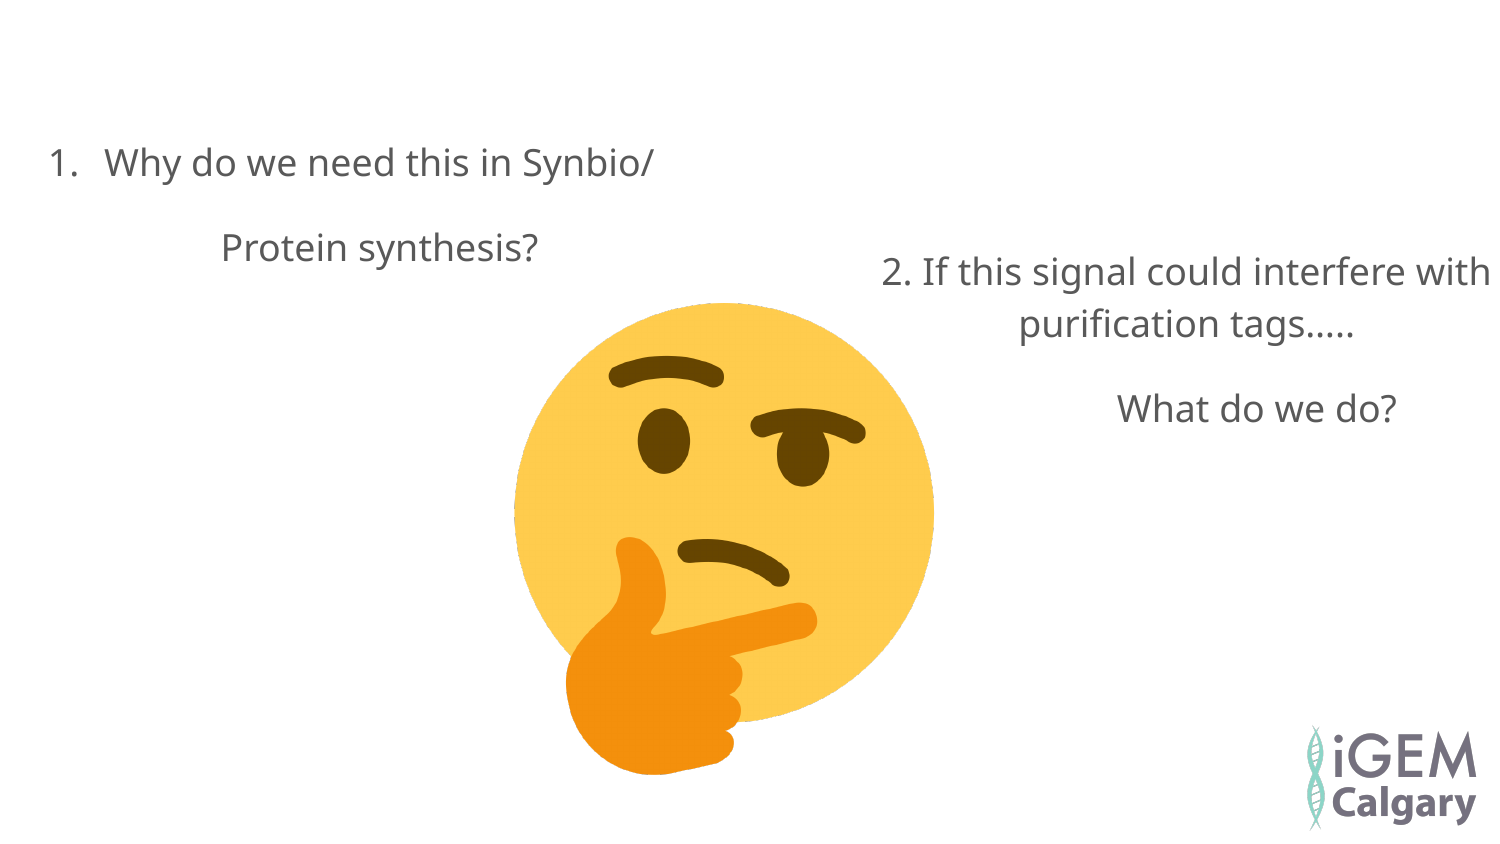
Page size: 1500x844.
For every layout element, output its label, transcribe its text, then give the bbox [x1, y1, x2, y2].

list Why do we need this in Synbio/ Protein synthesis? [0, 116, 811, 344]
list 2. If this signal could interfere with purification tags….. What do we do? [811, 226, 1500, 380]
picture [488, 303, 960, 776]
